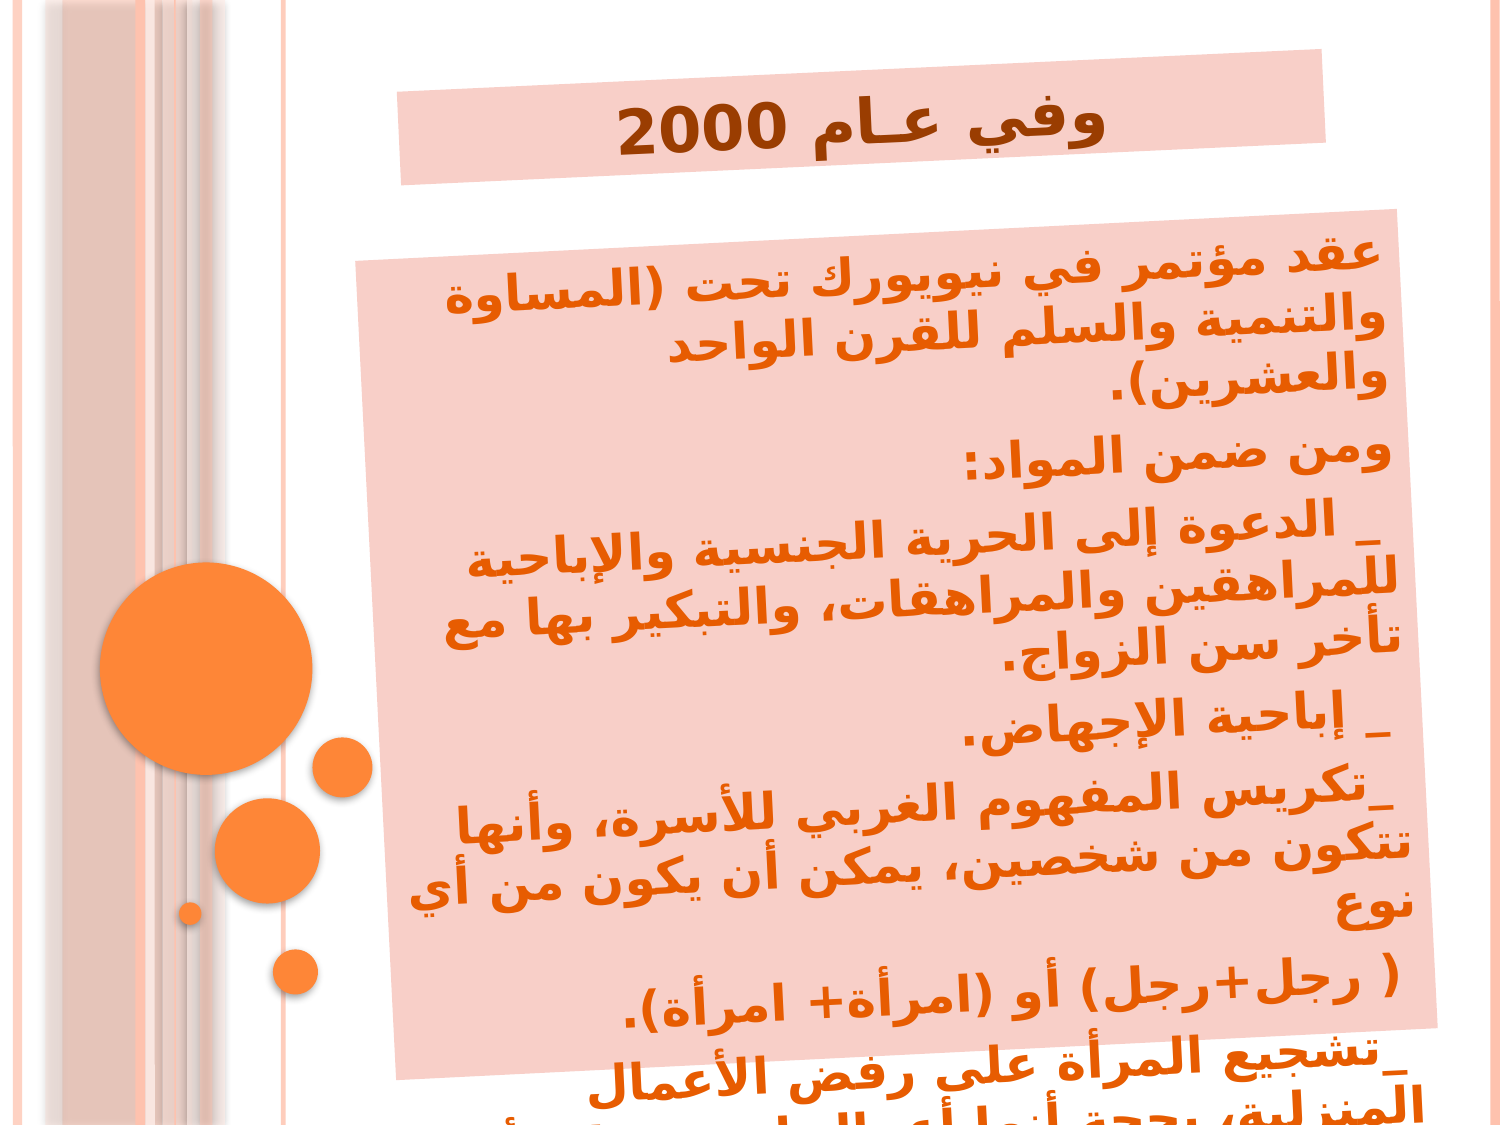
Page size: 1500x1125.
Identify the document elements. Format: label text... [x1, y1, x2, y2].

title وفي عـام 2000 [396, 48, 1326, 186]
subtitle عقد مؤتمر في نيويورك تحت (المساوة والتنمية والسلم للقرن الواحد والعشرين). ومن ضمن المواد: _ الدعوة إلى الحرية الجنسية والإباحية للمراهقين والمراهقات، والتبكير بها مع تأخر سن الزواج. _ إباحية الإجهاض. _تكريس المفهوم الغربي للأسرة، وأنها تتكون من شخصين، يمكن أن يكون من أي نوع ( رجل+رجل) أو (امرأة+ امرأة). _تشجيع المرأة على رفض الأعمال المنزلية، بحجة أنها أعمال ليست ذات أجر. [355, 208, 1438, 1081]
